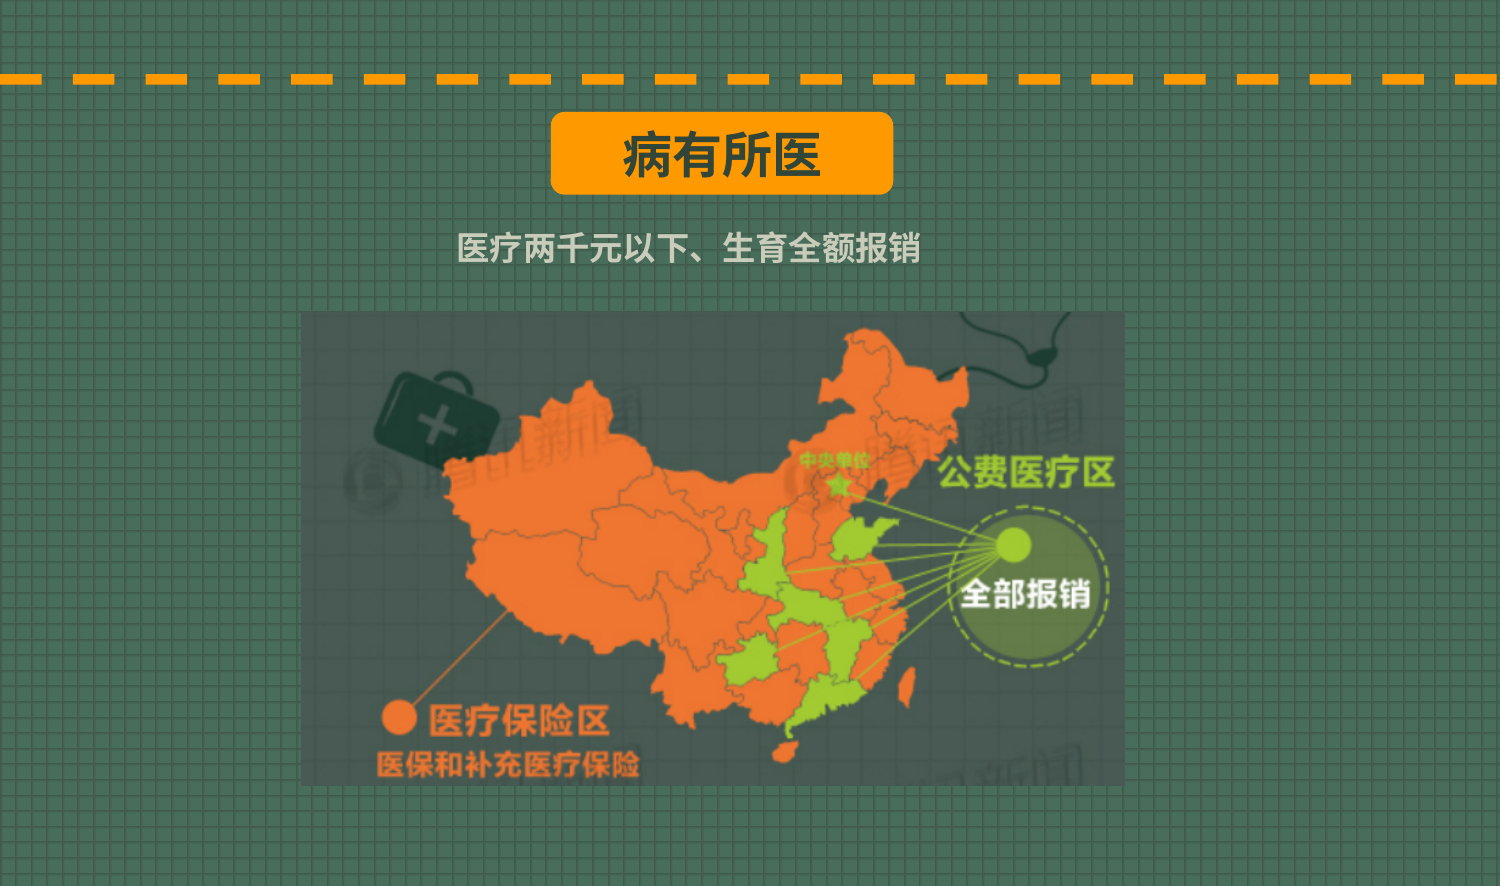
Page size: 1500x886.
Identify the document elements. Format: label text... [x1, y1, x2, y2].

text_box 医疗两千元以下、生育全额报销 [441, 219, 1022, 275]
text_box 病有所医 [550, 111, 894, 195]
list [301, 312, 1125, 786]
picture [0, 0, 1500, 886]
